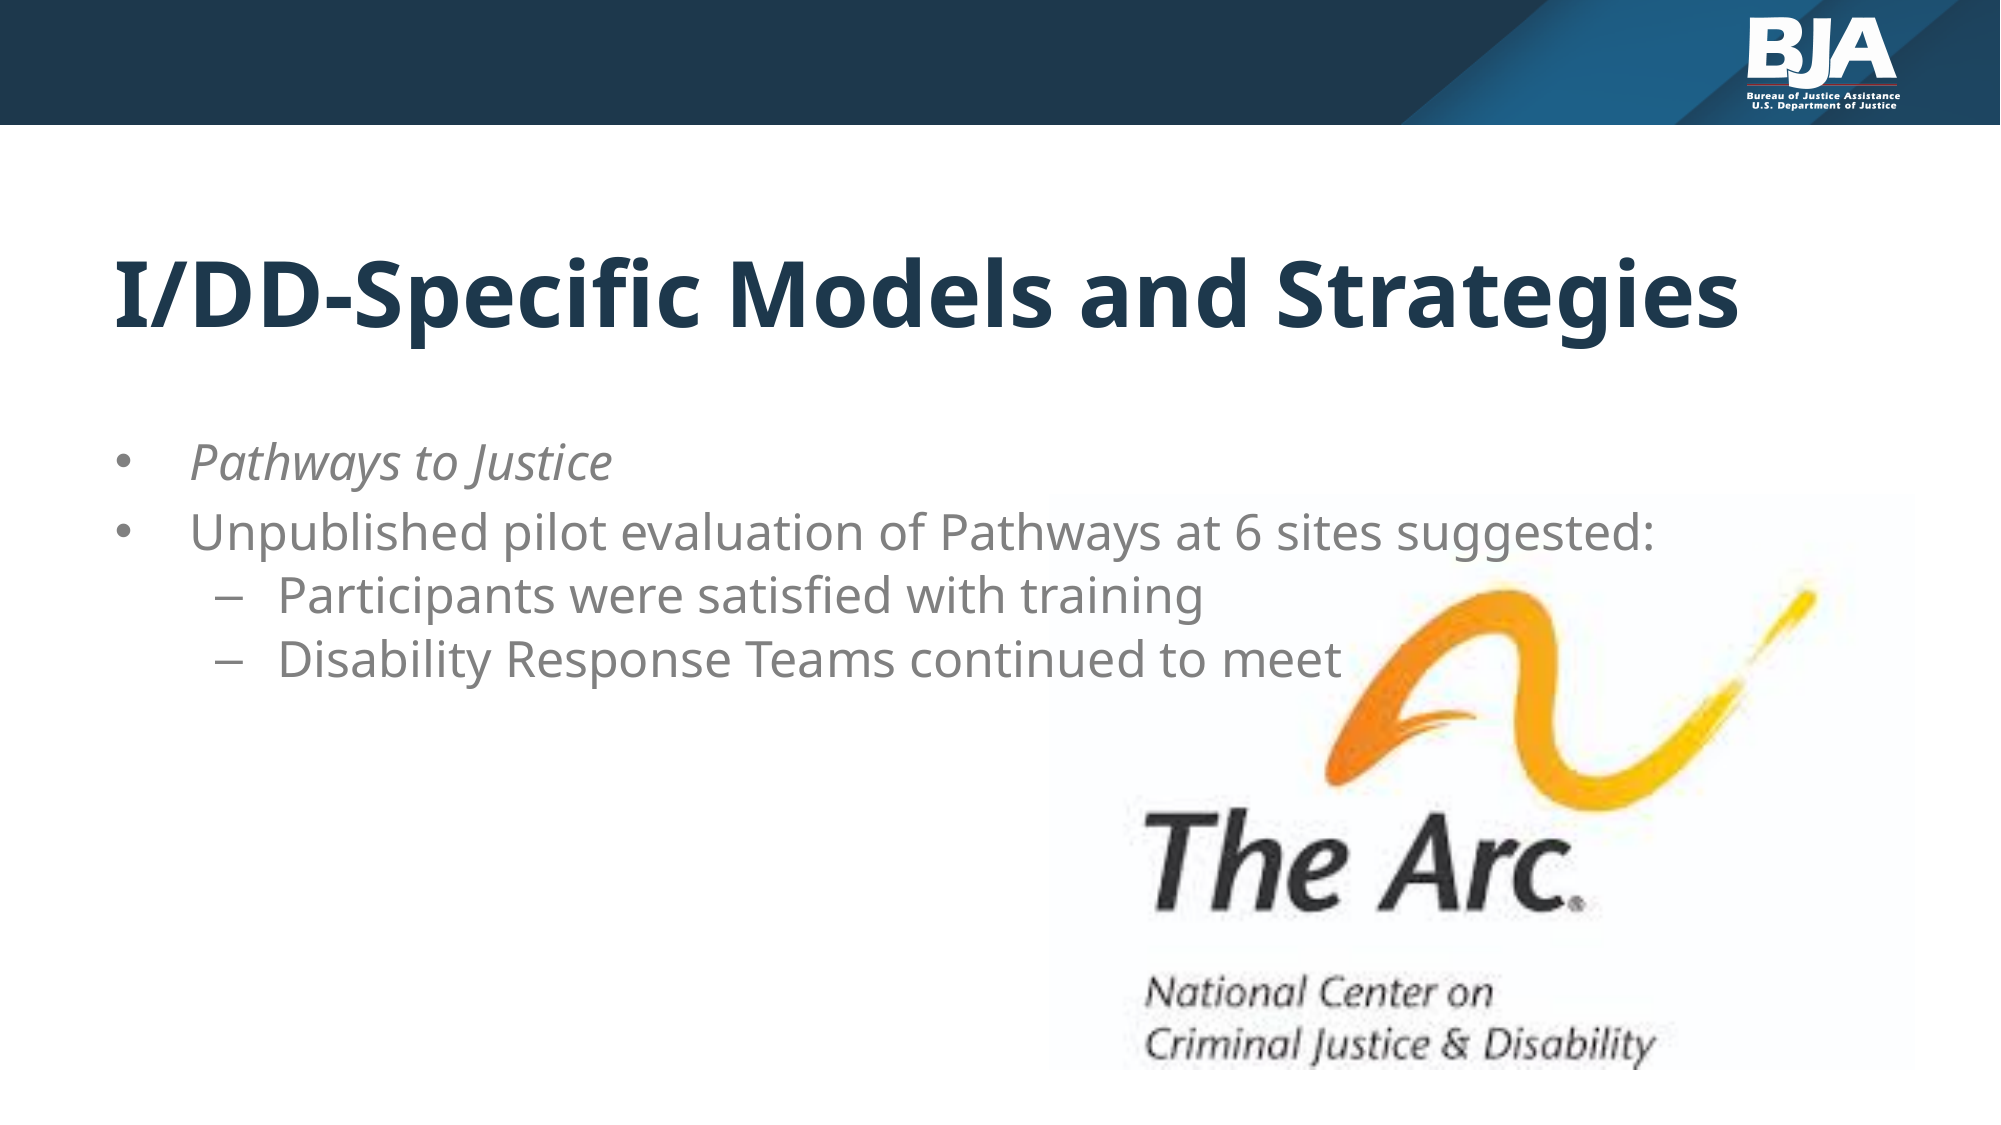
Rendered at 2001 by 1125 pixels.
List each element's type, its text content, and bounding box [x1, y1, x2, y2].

picture [0, 0, 2000, 125]
title I/DD-Specific Models and Strategies [99, 196, 1900, 384]
picture [1049, 493, 1915, 1070]
list Pathways to Justice Unpublished pilot evaluation of Pathways at 6 sites suggested: Participants were satisfied with training Disability Response Teams continued to meet [99, 422, 1900, 1005]
